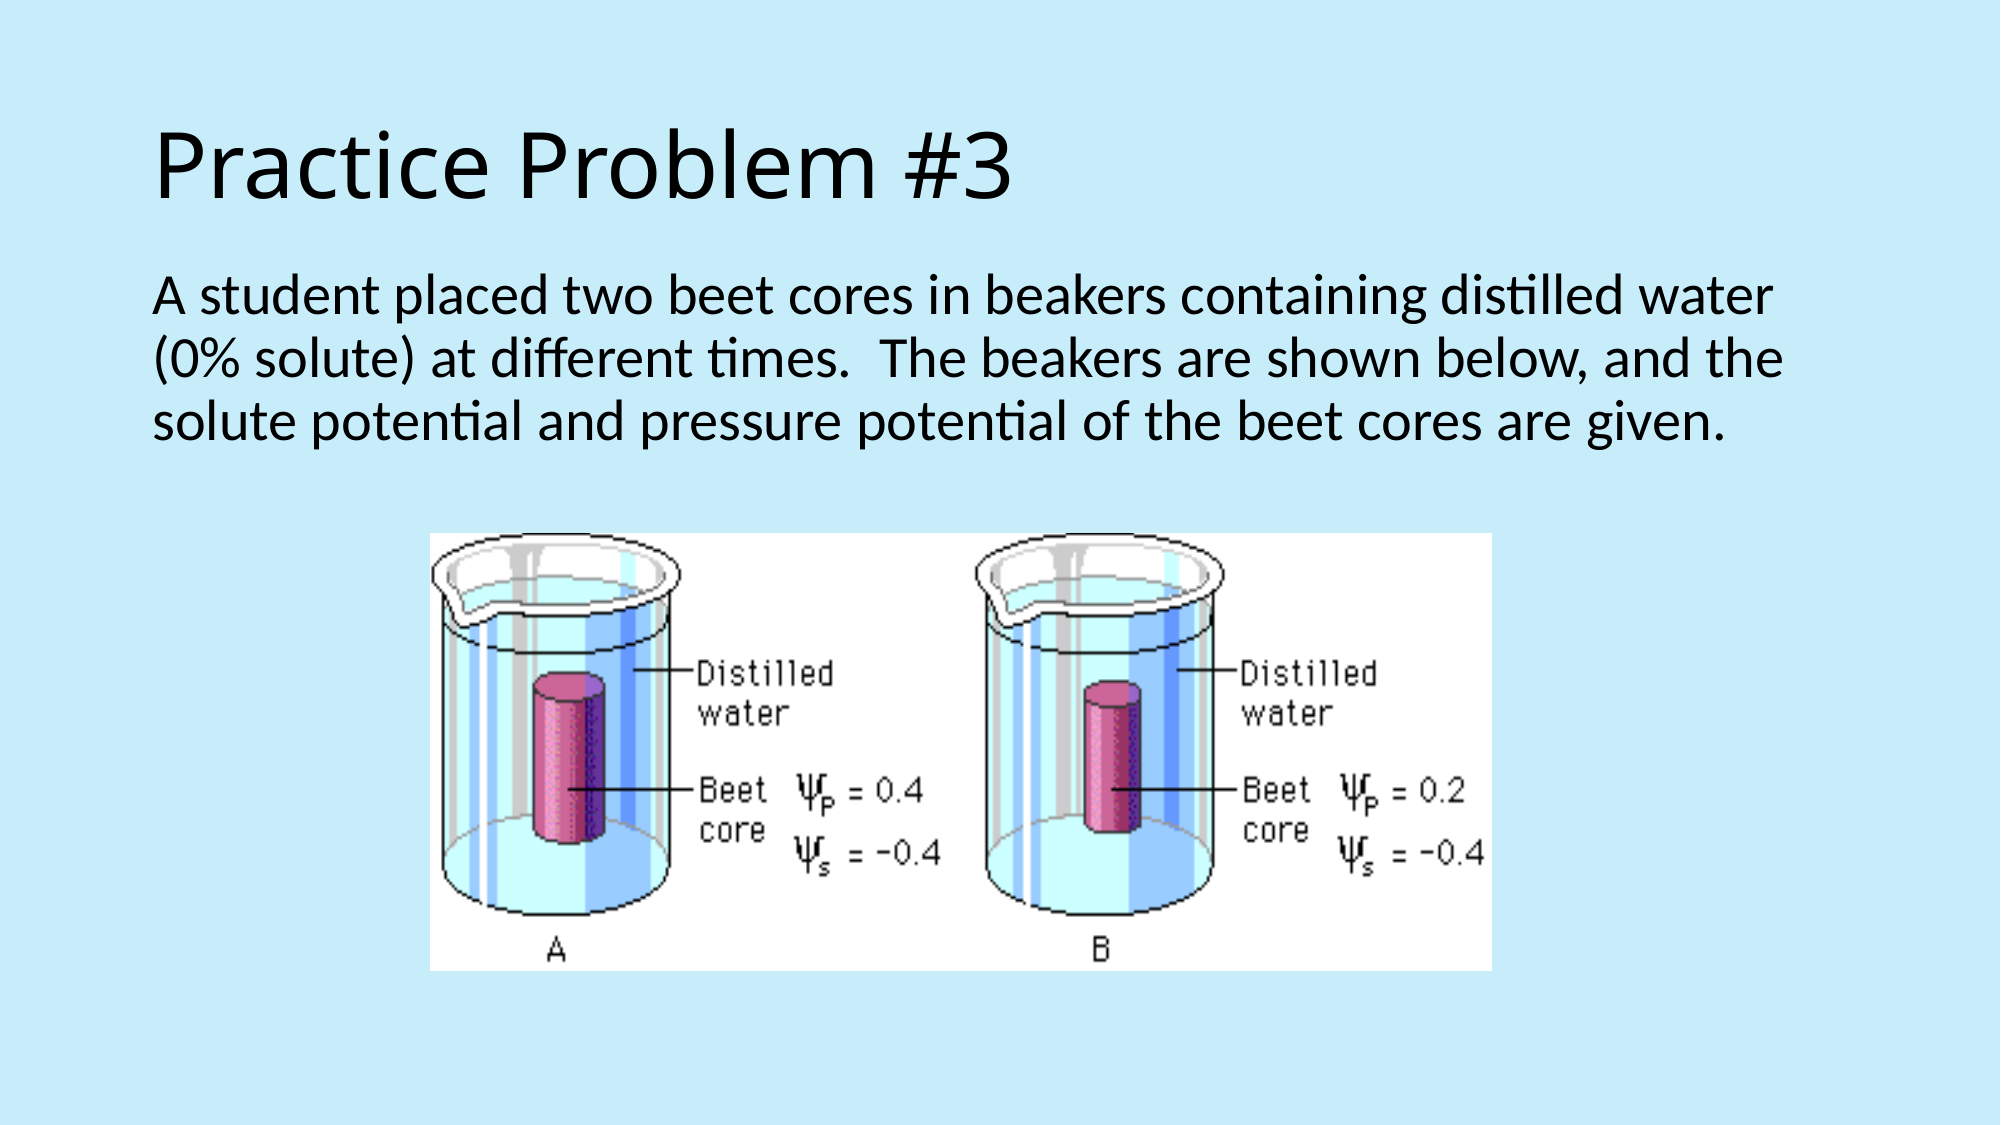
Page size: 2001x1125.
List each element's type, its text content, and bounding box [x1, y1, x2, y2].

list A student placed two beet cores in beakers containing distilled water (0% solute) at different times. The beakers are shown below, and the solute potential and pressure potential of the beet cores are given. [137, 257, 1863, 971]
title Practice Problem #3 [137, 59, 1863, 257]
picture [430, 533, 1492, 971]
